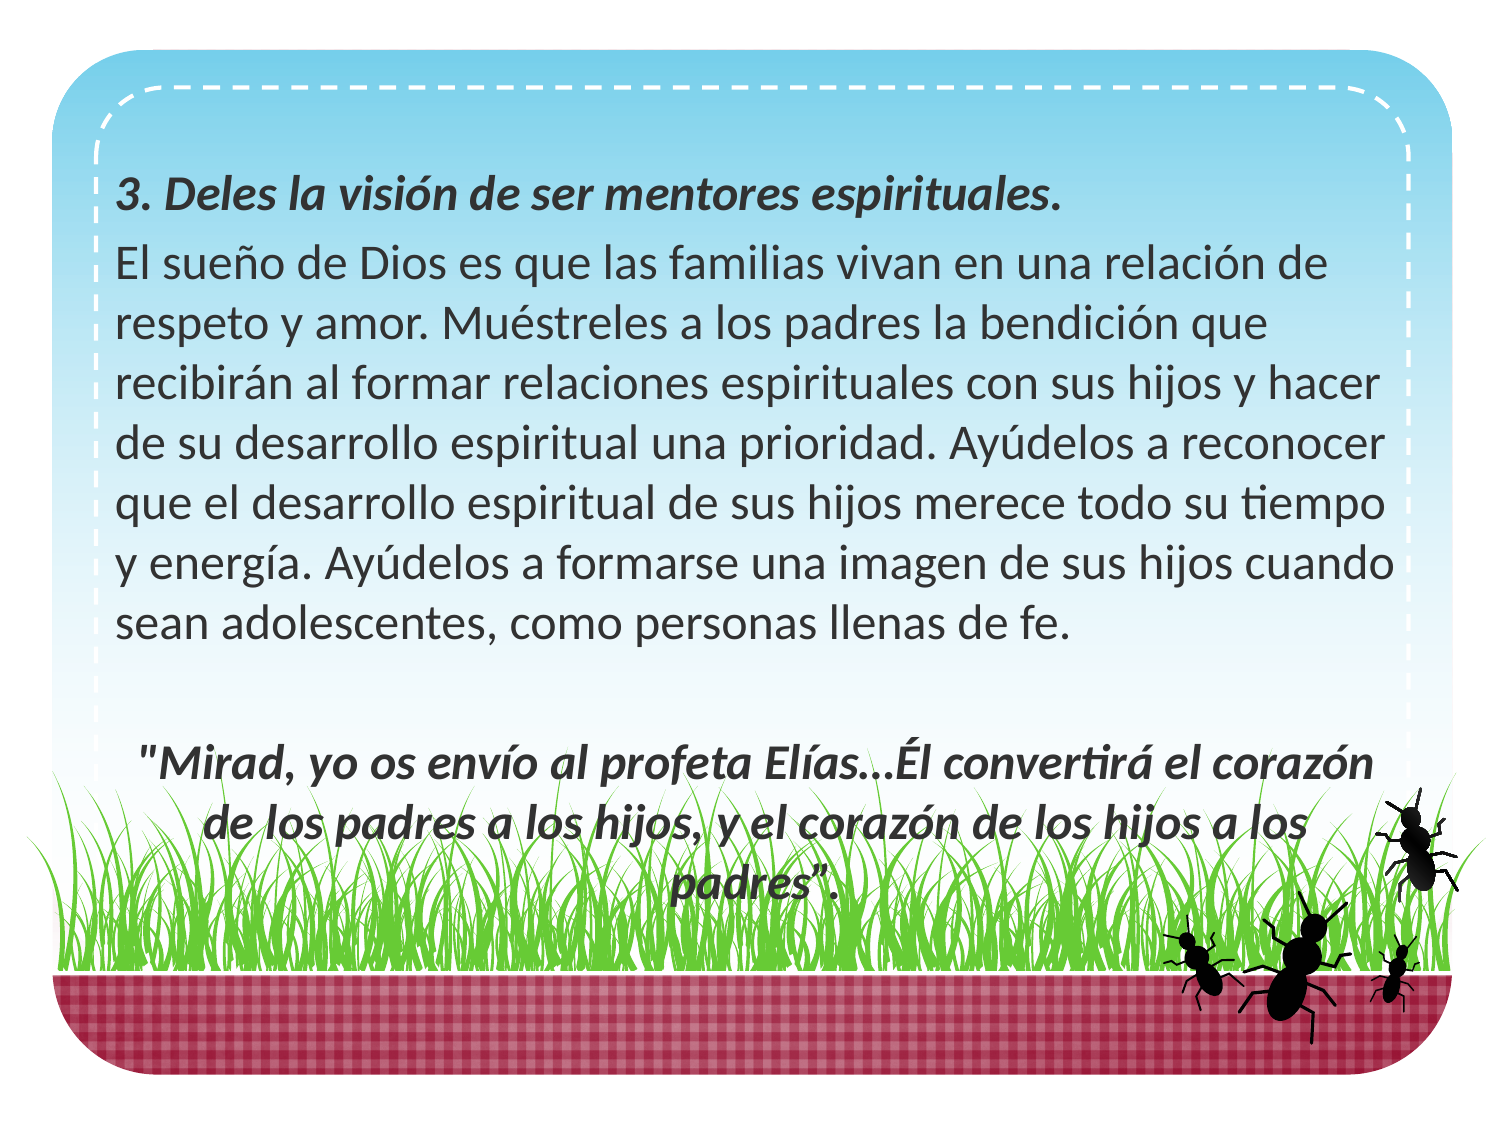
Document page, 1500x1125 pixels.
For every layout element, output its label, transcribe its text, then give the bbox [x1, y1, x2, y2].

list 3. Deles la visión de ser mentores espirituales. El sueño de Dios es que las familias vivan en una relación de respeto y amor. Muéstreles a los padres la bendición que recibirán al formar relaciones espirituales con sus hijos y hacer de su desarrollo espiritual una prioridad. Ayúdelos a reconocer que el desarrollo espiritual de sus hijos merece todo su tiempo y energía. Ayúdelos a formarse una imagen de sus hijos cuando sean adolescentes, como personas llenas de fe. "Mirad, yo os envío al profeta Elías…Él convertirá el corazón de los padres a los hijos, y el corazón de los hijos a los padres”. [99, 62, 1413, 1075]
